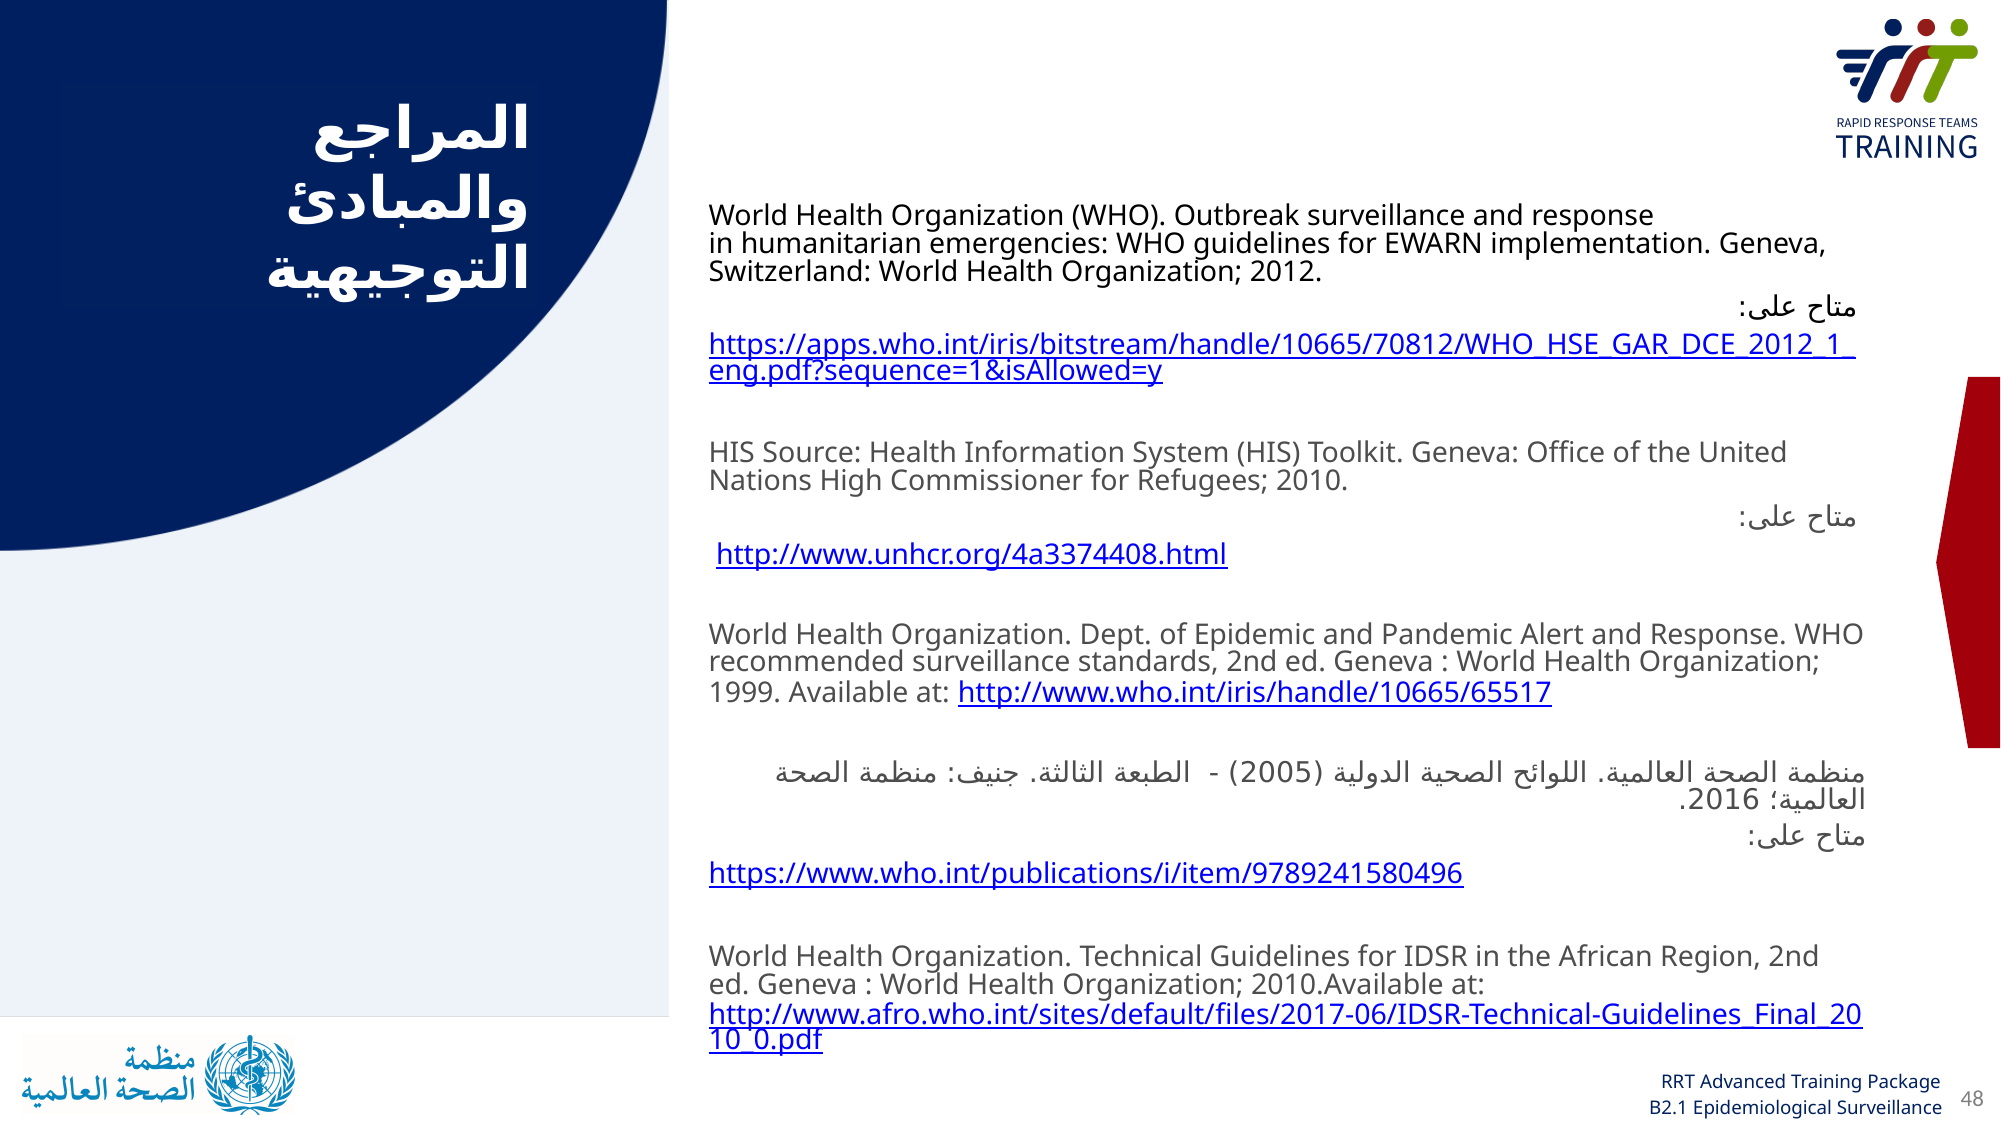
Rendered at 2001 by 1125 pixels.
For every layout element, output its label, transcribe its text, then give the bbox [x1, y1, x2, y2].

picture [252, 1050, 258, 1059]
text_box المراجع والمبادئ التوجيهية [60, 82, 539, 308]
picture [0, 0, 669, 1018]
picture [1835, 19, 1978, 167]
list World Health Organization (WHO). Outbreak surveillance and response in humanitarian emergencies: WHO guidelines for EWARN implementation. Geneva, Switzerland: World Health Organization; 2012. ‫متاح على: https://apps.who.int/iris/bitstream/handle/10665/70812/WHO_HSE_GAR_DCE_2012_1_eng.pdf?sequence=1&isAllowed=y HIS Source: Health Information System (HIS) Toolkit. Geneva: Ofﬁce of the United Nations High Commissioner for Refugees; 2010. متاح على: http://www.unhcr.org/4a3374408.html World Health Organization. Dept. of Epidemic and Pandemic Alert and Response. WHO recommended surveillance standards, 2nd ed. Geneva : World Health Organization; 1999. Available at: http://www.who.int/iris/handle/10665/65517 منظمة الصحة العالمية. اللوائح الصحية الدولية (2005) - الطبعة الثالثة. جنيف: منظمة الصحة العالمية؛ 2016. متاح على: https://www.who.int/publications/i/item/9789241580496 World Health Organization. Technical Guidelines for IDSR in the African Region, 2nd ed. Geneva : World Health Organization; 2010.Available at: http://www.afro.who.int/sites/default/files/2017-06/IDSR-Technical-Guidelines_Final_2010_0.pdf [700, 195, 1875, 1049]
picture [22, 1035, 295, 1115]
